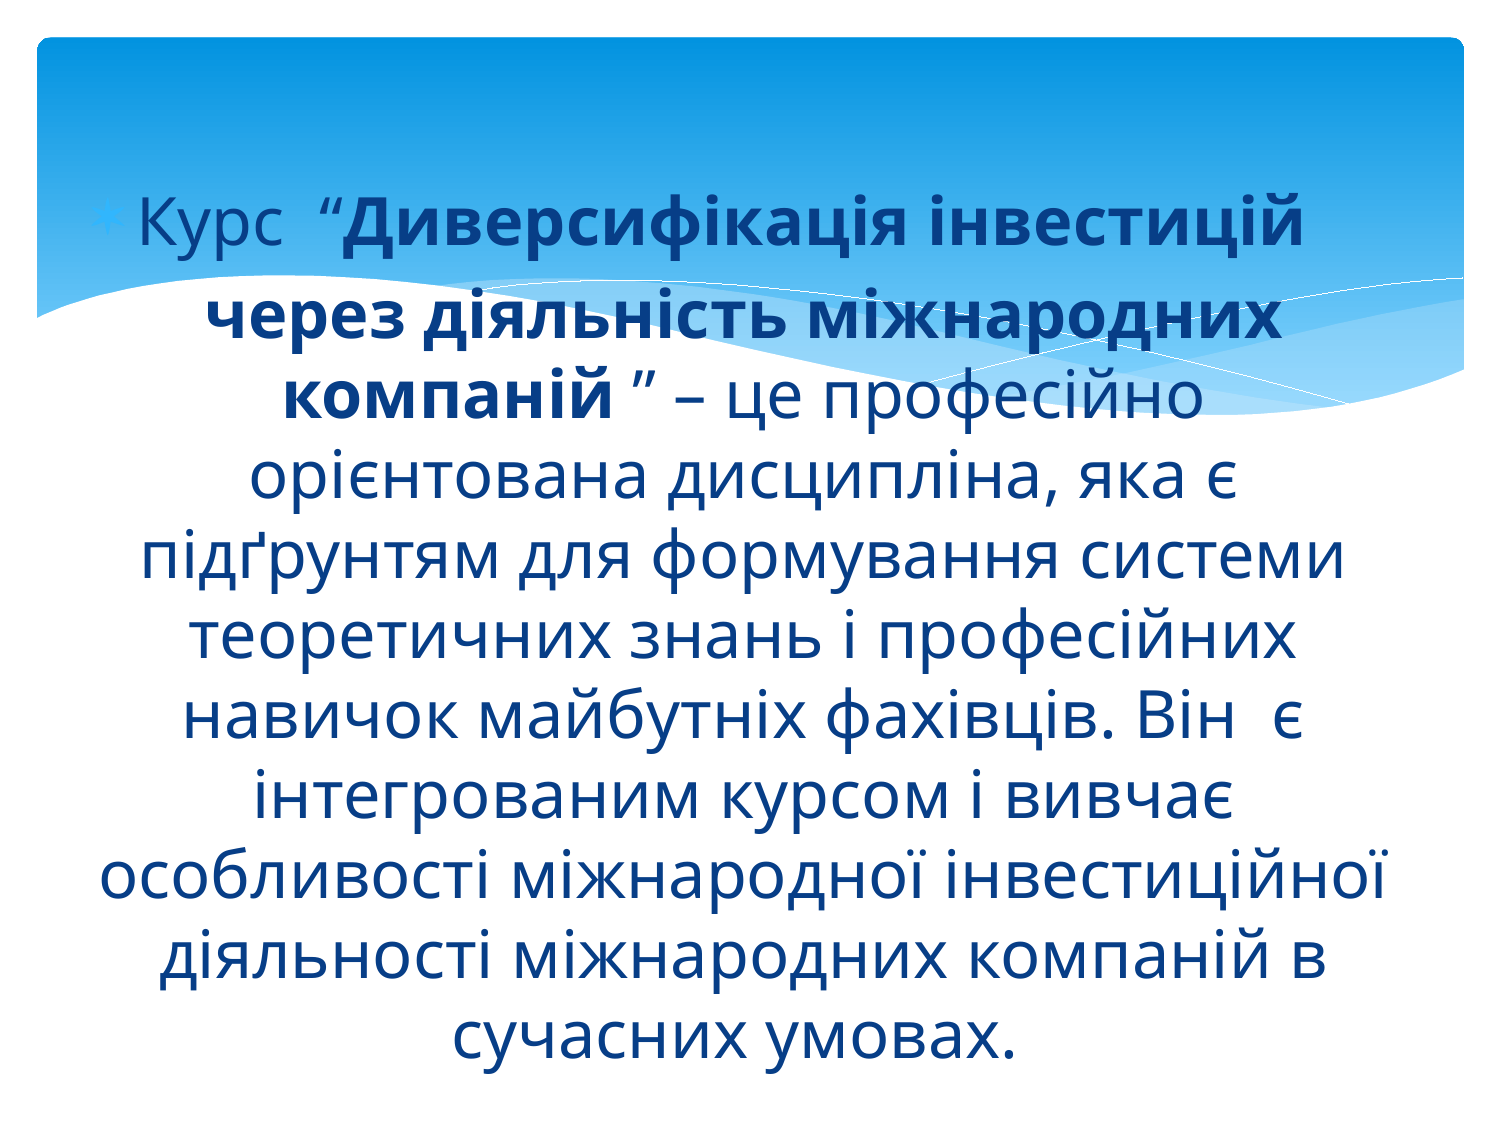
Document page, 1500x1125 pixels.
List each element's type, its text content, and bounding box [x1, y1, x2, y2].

list Курс “Диверсифікація інвестицій через діяльність міжнародних компаній ” – це професійно орієнтована дисципліна, яка є підґрунтям для формування системи теоретичних знань і професійних навичок майбутніх фахівців. Він є інтегрованим курсом і вивчає особливості міжнародної інвестиційної діяльності міжнародних компаній в сучасних умовах. [76, 78, 1412, 1005]
